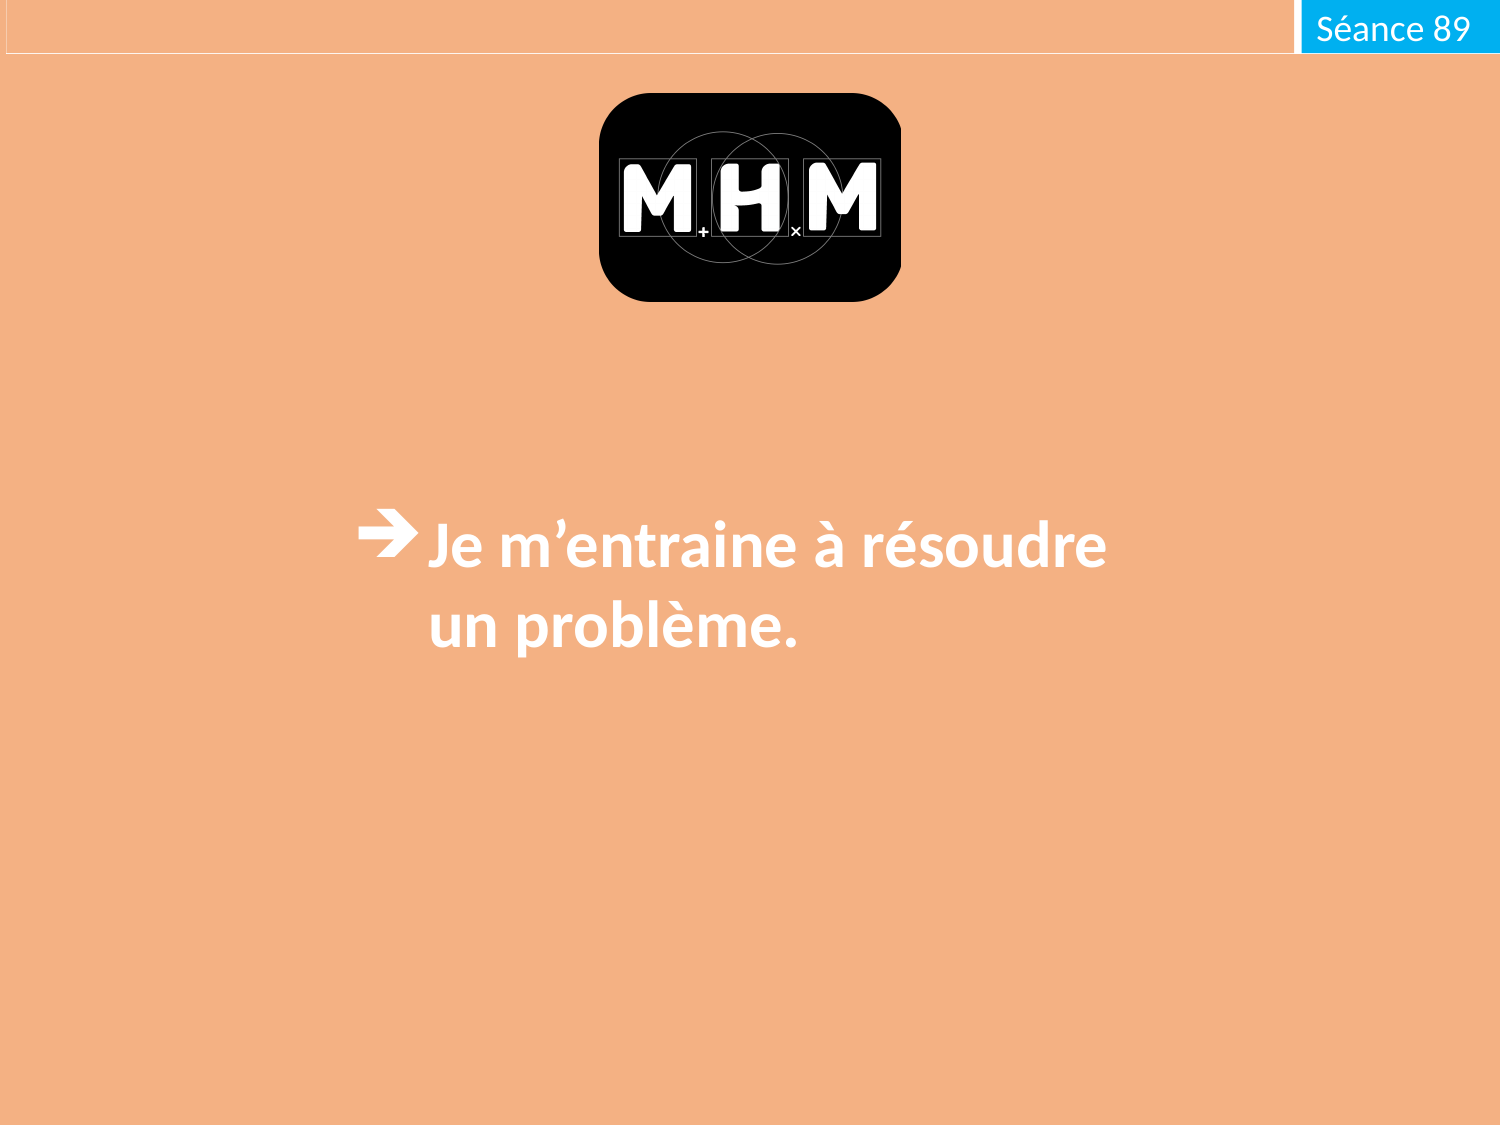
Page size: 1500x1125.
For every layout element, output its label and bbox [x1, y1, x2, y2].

text_box [0, 54, 1500, 1125]
